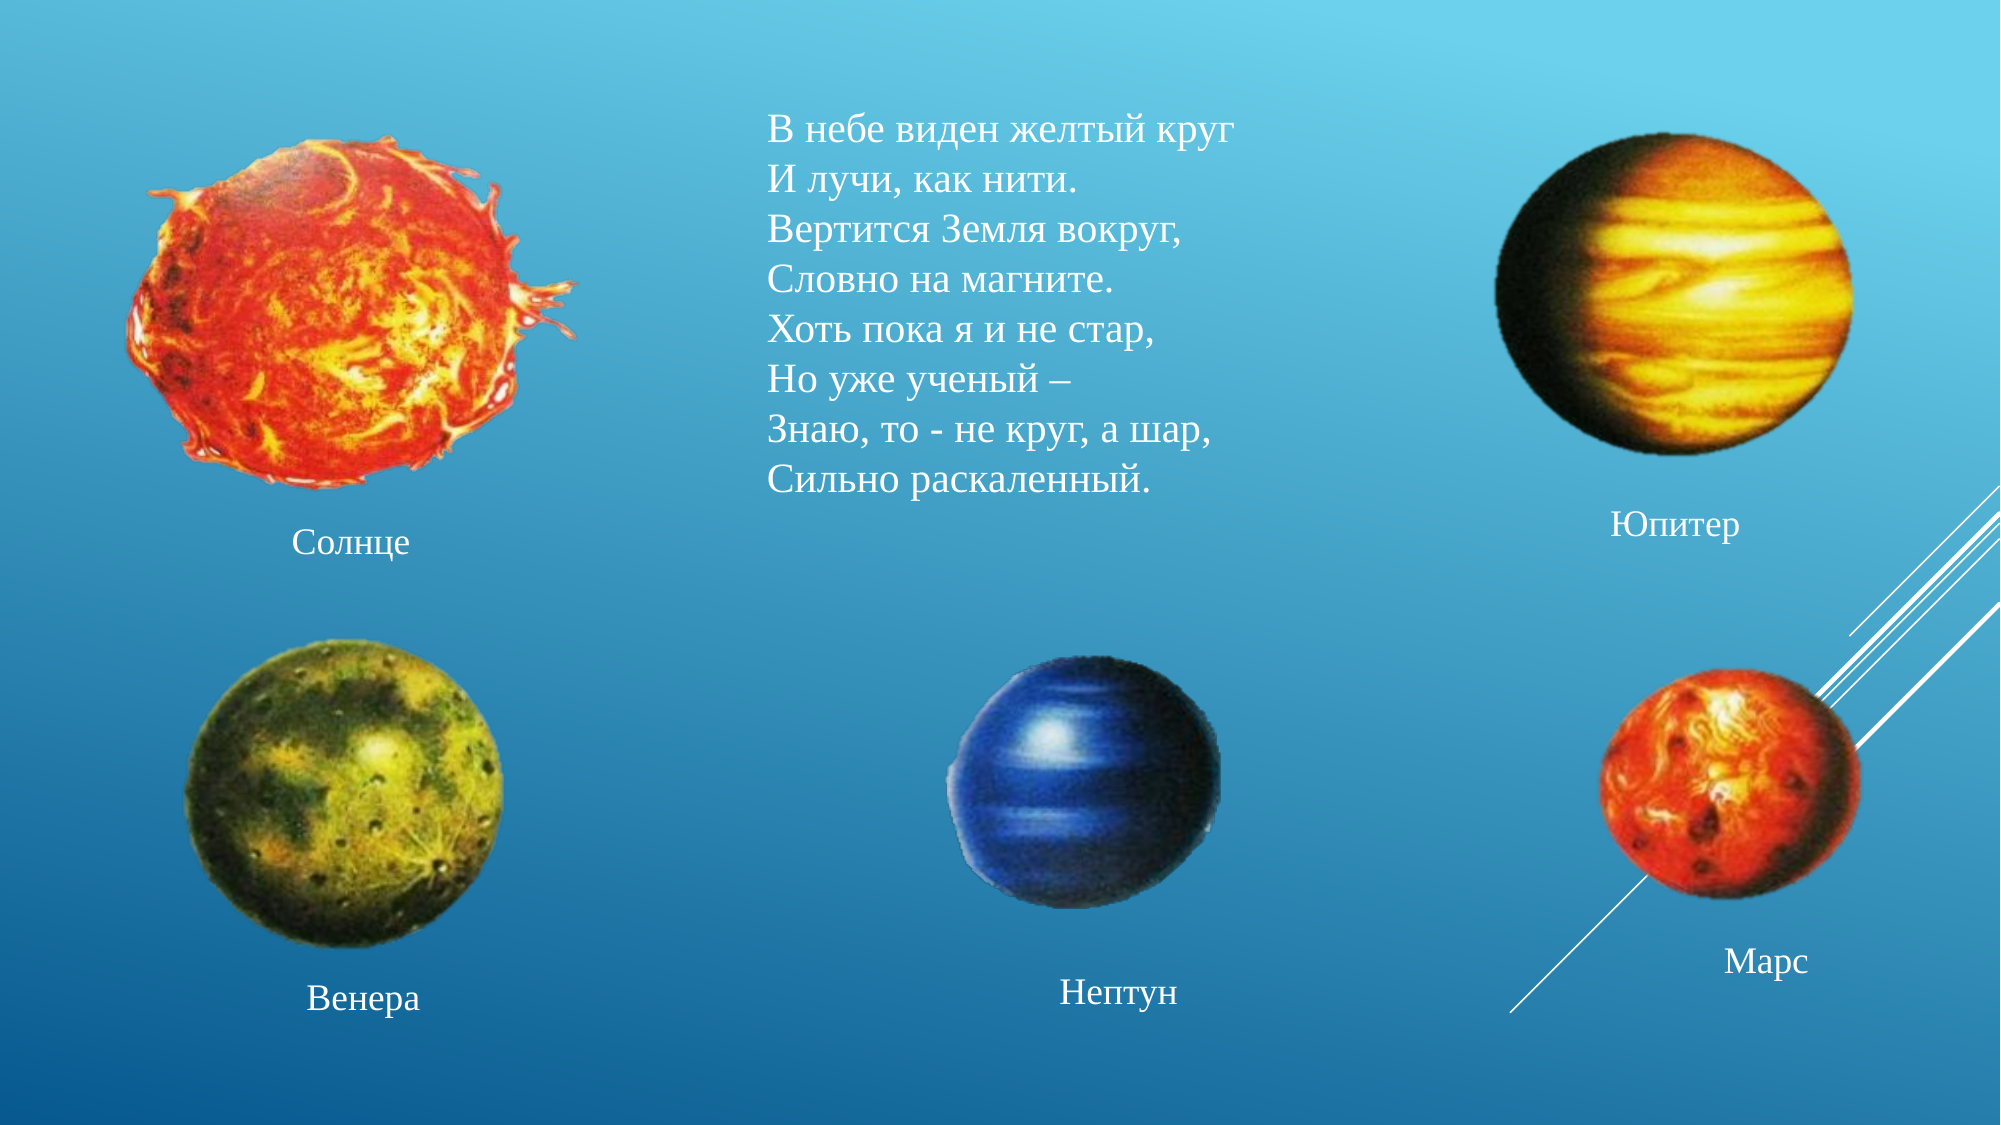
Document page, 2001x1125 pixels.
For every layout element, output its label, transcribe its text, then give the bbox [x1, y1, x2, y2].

text_box Юпитер [1536, 498, 1815, 545]
picture [1482, 124, 1869, 466]
text_box Солнце [211, 516, 491, 563]
text_box В небе виден желтый круг И лучи, как нити. Вертится Земля вокруг, Словно на магните. Хоть пока я и не стар, Но уже ученый – Знаю, то - не круг, а шар, Сильно раскаленный. [752, 93, 1257, 624]
picture [913, 624, 1244, 932]
text_box Венера [224, 972, 503, 1019]
picture [177, 626, 525, 961]
text_box Нептун [979, 959, 1258, 1019]
picture [118, 124, 584, 497]
text_box Марс [1627, 935, 1906, 982]
picture [1574, 664, 1888, 909]
